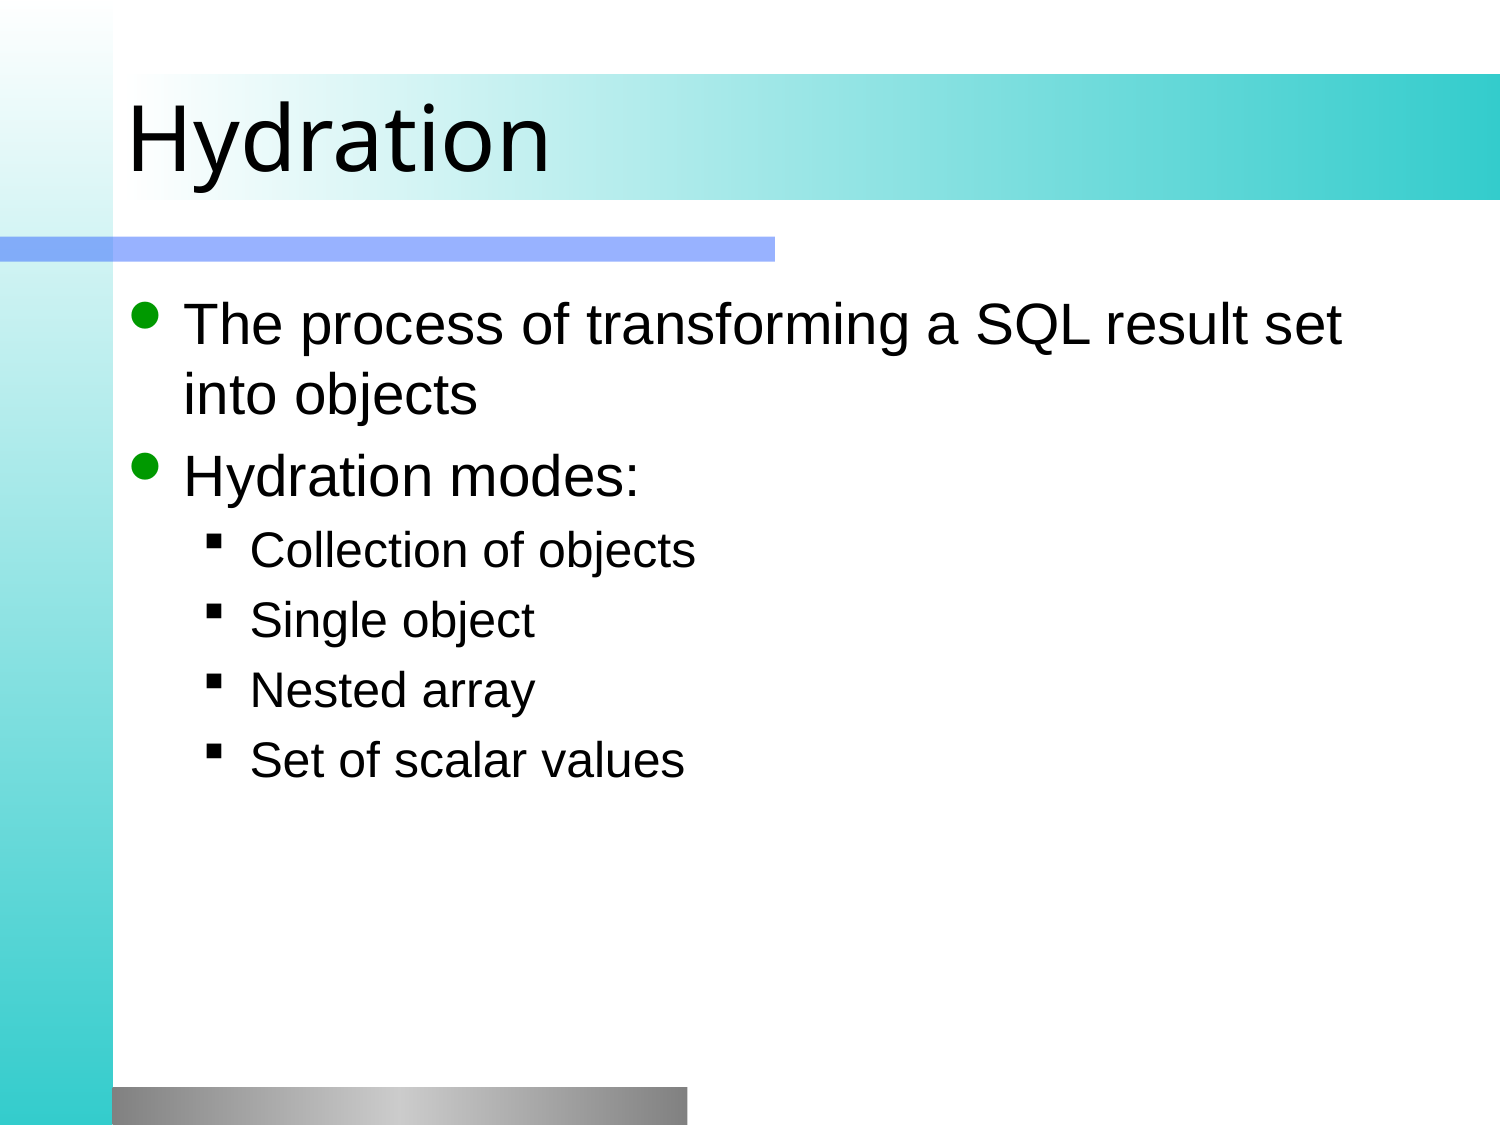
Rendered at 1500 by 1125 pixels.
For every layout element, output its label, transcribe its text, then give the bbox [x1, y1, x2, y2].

list The process of transforming a SQL result set into objects Hydration modes: Collection of objects Single object Nested array Set of scalar values [112, 278, 1388, 1073]
title Hydration [110, 40, 1386, 229]
